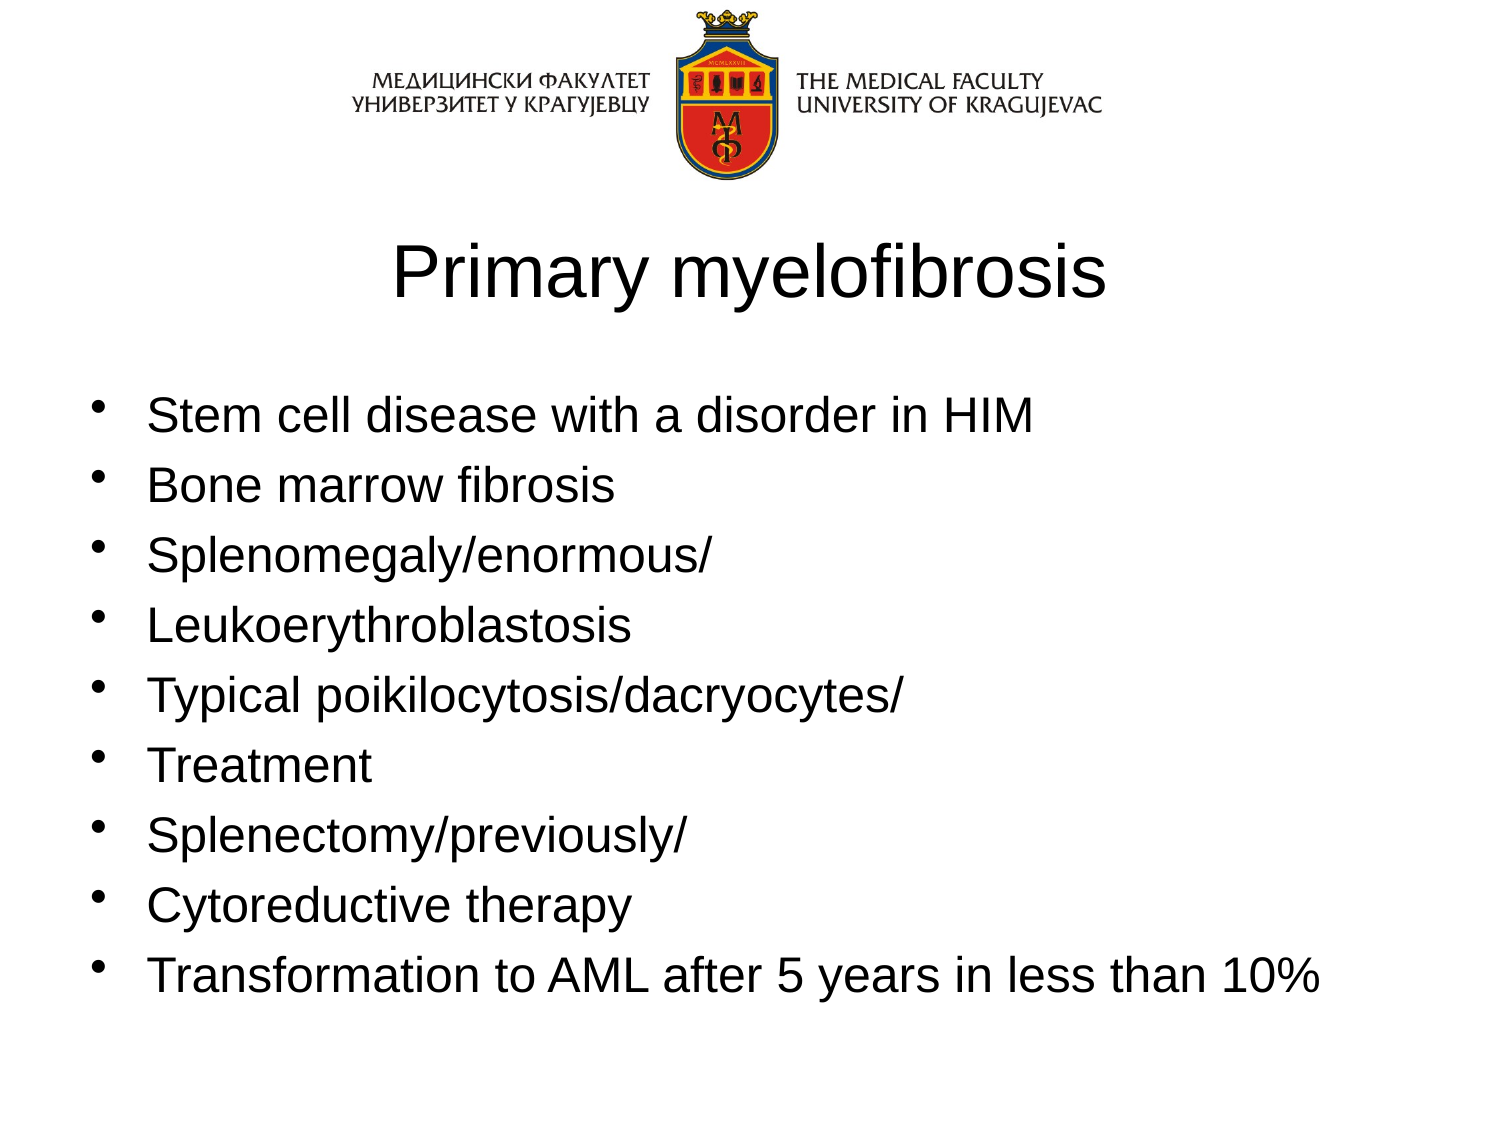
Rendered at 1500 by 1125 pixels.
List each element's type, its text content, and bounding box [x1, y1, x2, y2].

title Primary myelofibrosis [74, 173, 1426, 362]
list Stem cell disease with a disorder in HIM Bone marrow fibrosis Splenomegaly/enormous/ Leukoerythroblastosis Typical poikilocytosis/dacryocytes/ Treatment Splenectomy/previously/ Cytoreductive therapy Transformation to AML after 5 years in less than 10% [74, 374, 1426, 1118]
picture [328, 0, 1125, 173]
